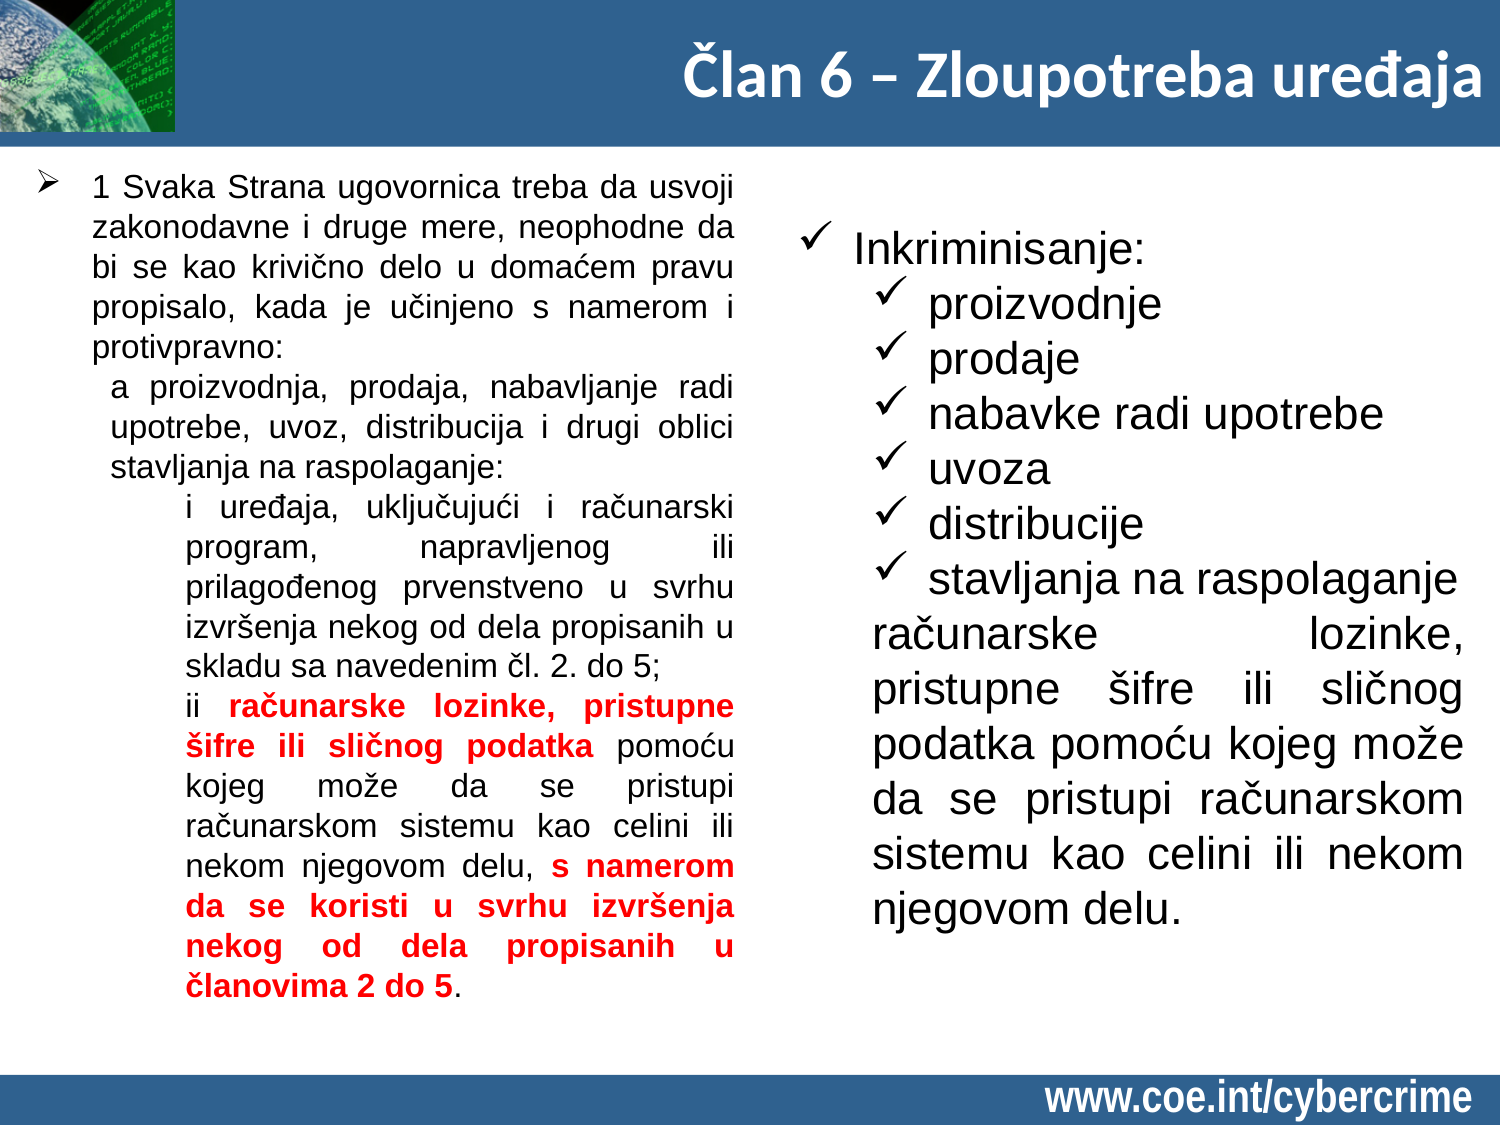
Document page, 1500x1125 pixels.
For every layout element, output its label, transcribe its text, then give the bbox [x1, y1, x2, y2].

text_box 1 Svaka Strana ugovornica treba da usvoji zakonodavne i druge mere, neophodne da bi se kao krivično delo u domaćem pravu propisalo, kada je učinjeno s namerom i protivpravno: a proizvodnja, prodaja, nabavljanje radi upotrebe, uvoz, distribucija i drugi oblici stavljanja na raspolaganje: i uređaja, uključujući i računarski program, napravljenog ili prilagođenog prvenstveno u svrhu izvršenja nekog od dela propisanih u skladu sa navedenim čl. 2. do 5; ii računarske lozinke, pristupne šifre ili sličnog podatka pomoću kojeg može da se pristupi računarskom sistemu kao celini ili nekom njegovom delu, s namerom da se koristi u svrhu izvršenja nekog od dela propisanih u članovima 2 do 5. [20, 158, 750, 1012]
text_box [0, 1073, 1030, 1125]
picture [0, 0, 175, 132]
text_box Član 6 – Zloupotreba uređaja [0, 0, 1500, 149]
text_box Inkriminisanje: proizvodnje prodaje nabavke radi upotrebe uvoza distribucije stavljanja na raspolaganje računarske lozinke, pristupne šifre ili sličnog podatka pomoću kojeg može da se pristupi računarskom sistemu kao celini ili nekom njegovom delu. [782, 211, 1480, 941]
text_box www.coe.int/cybercrime [1030, 1059, 1500, 1125]
